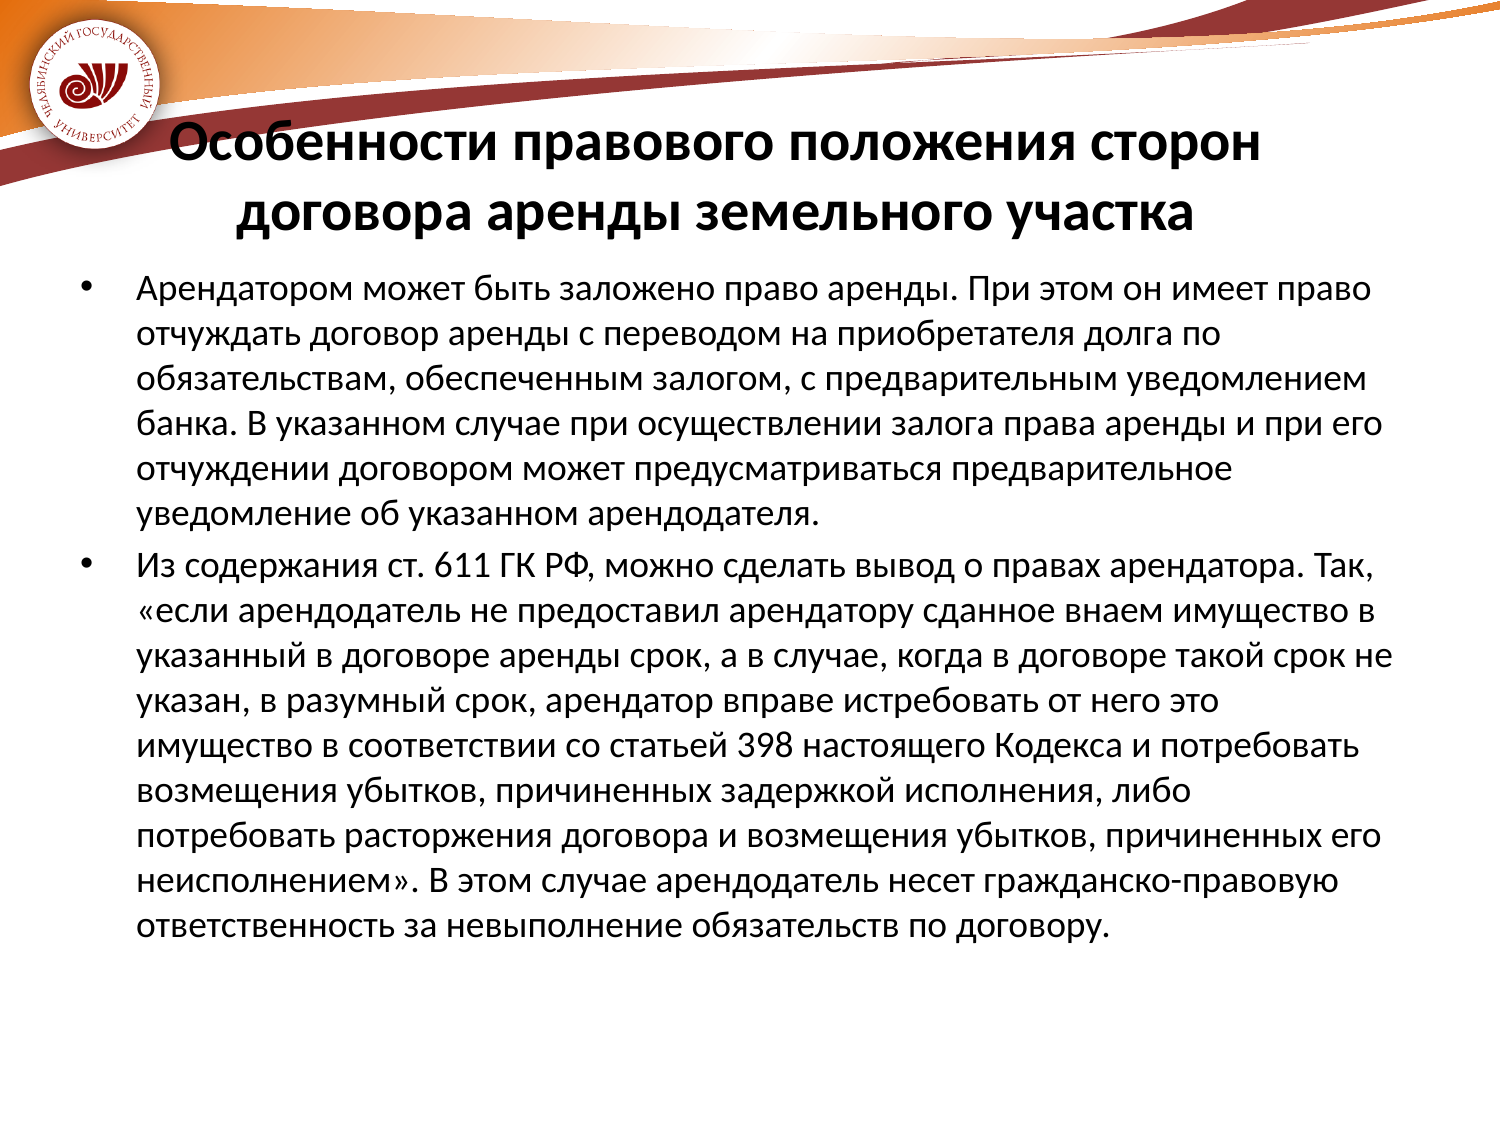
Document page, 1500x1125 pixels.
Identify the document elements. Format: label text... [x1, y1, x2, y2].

title Особенности правового положения сторон договора аренды земельного участка [41, 78, 1392, 266]
list Арендатором может быть заложено право аренды. При этом он имеет право отчуждать договор аренды с переводом на приобретателя долга по обязательствам, обеспеченным залогом, с предварительным уведомлением банка. В указанном случае при осуществлении залога права аренды и при его отчуждении договором может предусматриваться предварительное уведомление об указанном арендодателя. Из содержания ст. 611 ГК РФ, можно сделать вывод о правах арендатора. Так, «если арендодатель не предоставил арендатору сданное внаем имущество в указанный в договоре аренды срок, а в случае, когда в договоре такой срок не указан, в разумный срок, арендатор вправе истребовать от него это имущество в соответствии со статьей 398 настоящего Кодекса и потребовать возмещения убытков, причиненных задержкой исполнения, либо потребовать расторжения договора и возмещения убытков, причиненных его неисполнением». В этом случае арендодатель несет гражданско-правовую ответственность за невыполнение обязательств по договору. [64, 255, 1415, 1012]
picture [29, 19, 160, 149]
